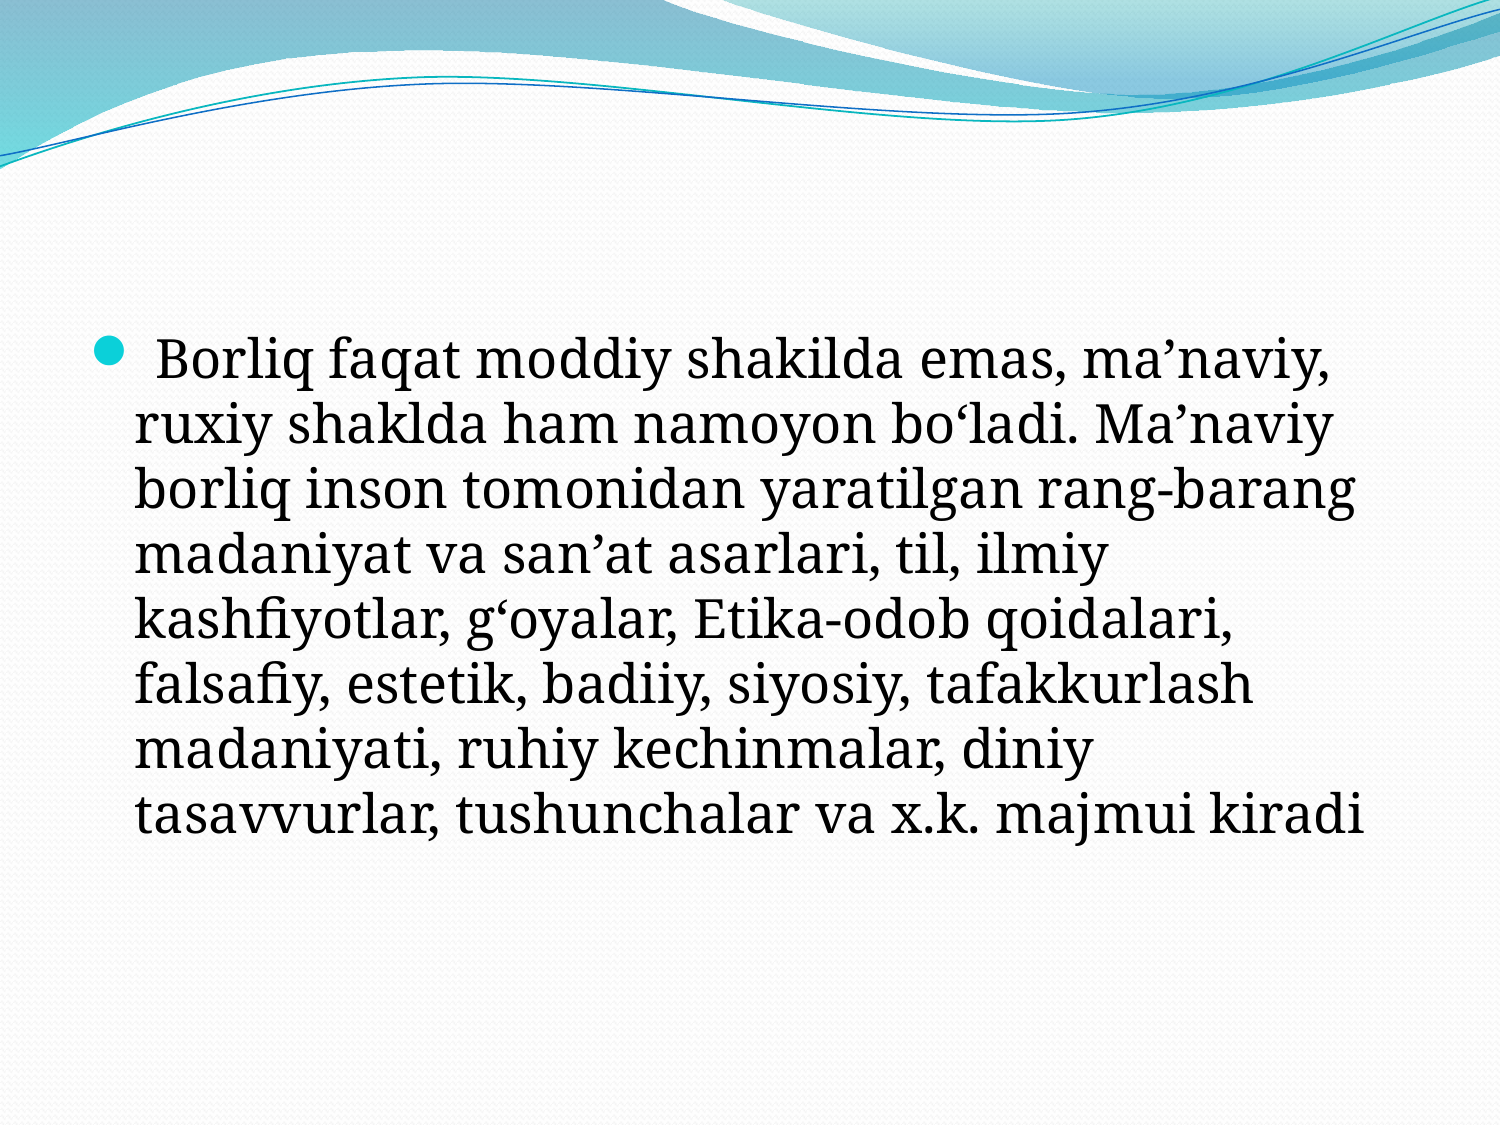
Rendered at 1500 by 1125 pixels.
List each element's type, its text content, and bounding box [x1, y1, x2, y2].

list Borliq faqat moddiy shakilda emas, ma’naviy, ruxiy shaklda ham namoyon bo‘ladi. Ma’naviy borliq inson tomonidan yaratilgan rang-barang madaniyat va san’at asarlari, til, ilmiy kashfiyotlar, g‘oyalar, Etika-odob qoidalari, falsafiy, estetik, badiiy, siyosiy, tafakkurlash madaniyati, ruhiy kechinmalar, diniy tasavvurlar, tushunchalar va x.k. majmui kiradi [75, 317, 1425, 1038]
